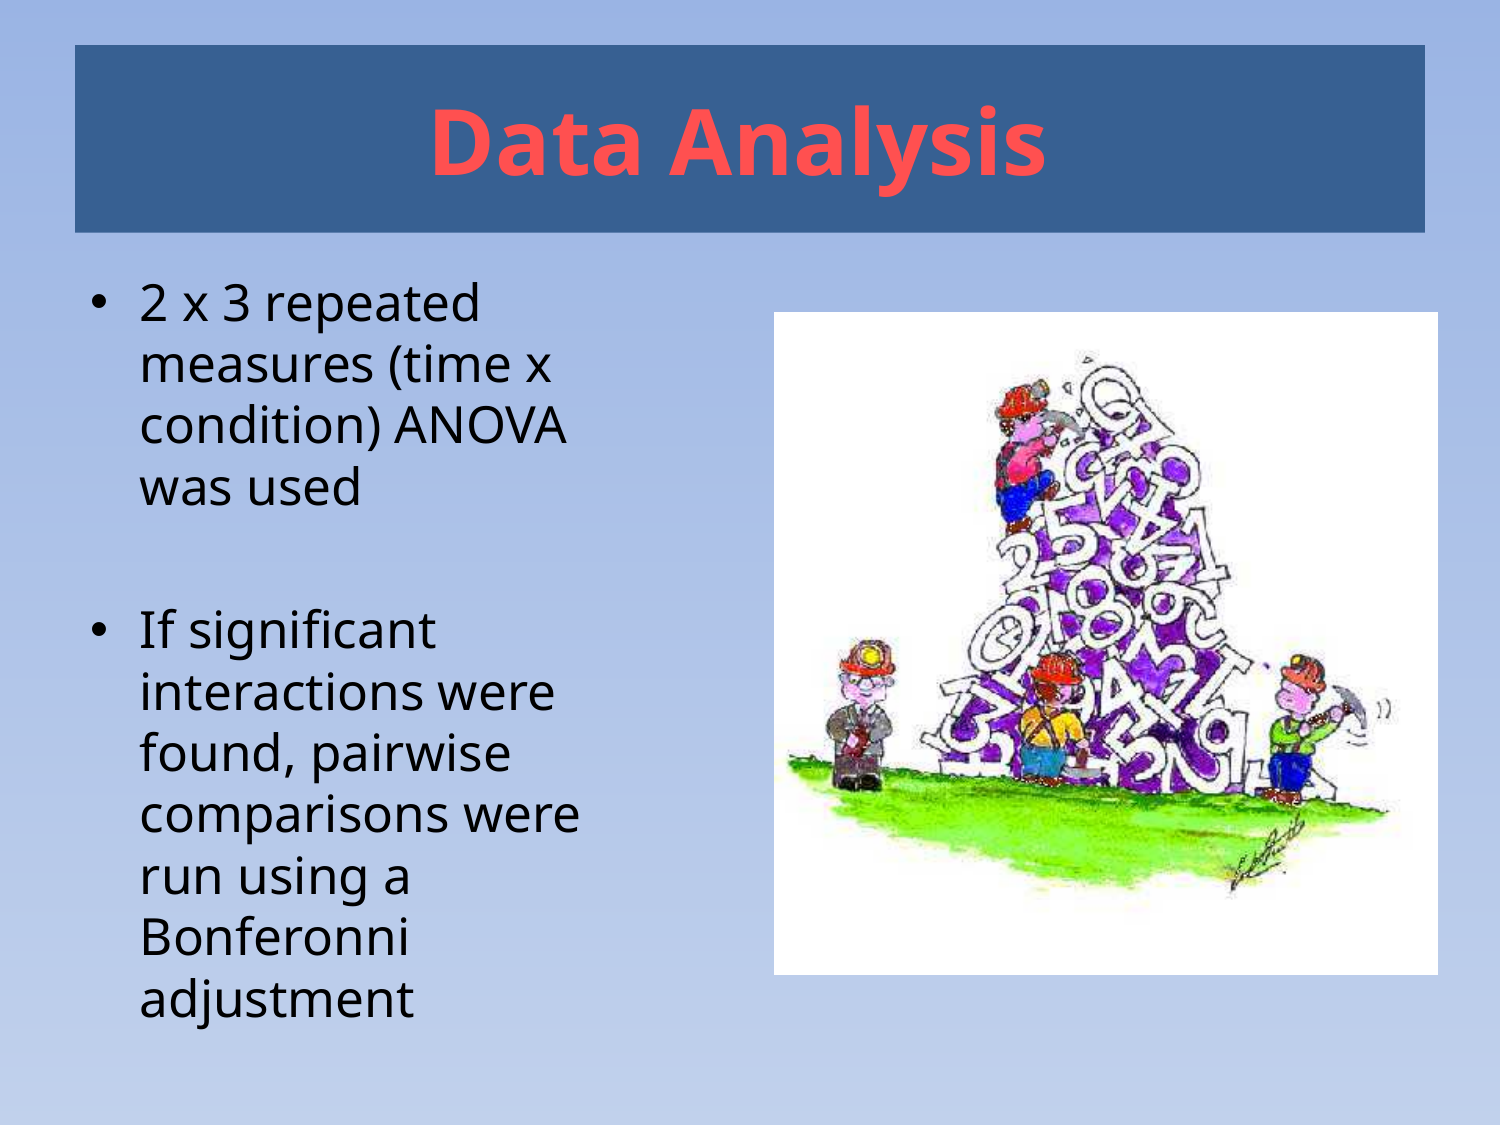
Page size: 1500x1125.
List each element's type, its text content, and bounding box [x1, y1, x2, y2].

title Data Analysis [75, 45, 1425, 233]
picture [774, 312, 1438, 976]
list 2 x 3 repeated measures (time x condition) ANOVA was used If significant interactions were found, pairwise comparisons were run using a Bonferonni adjustment [75, 262, 688, 1038]
